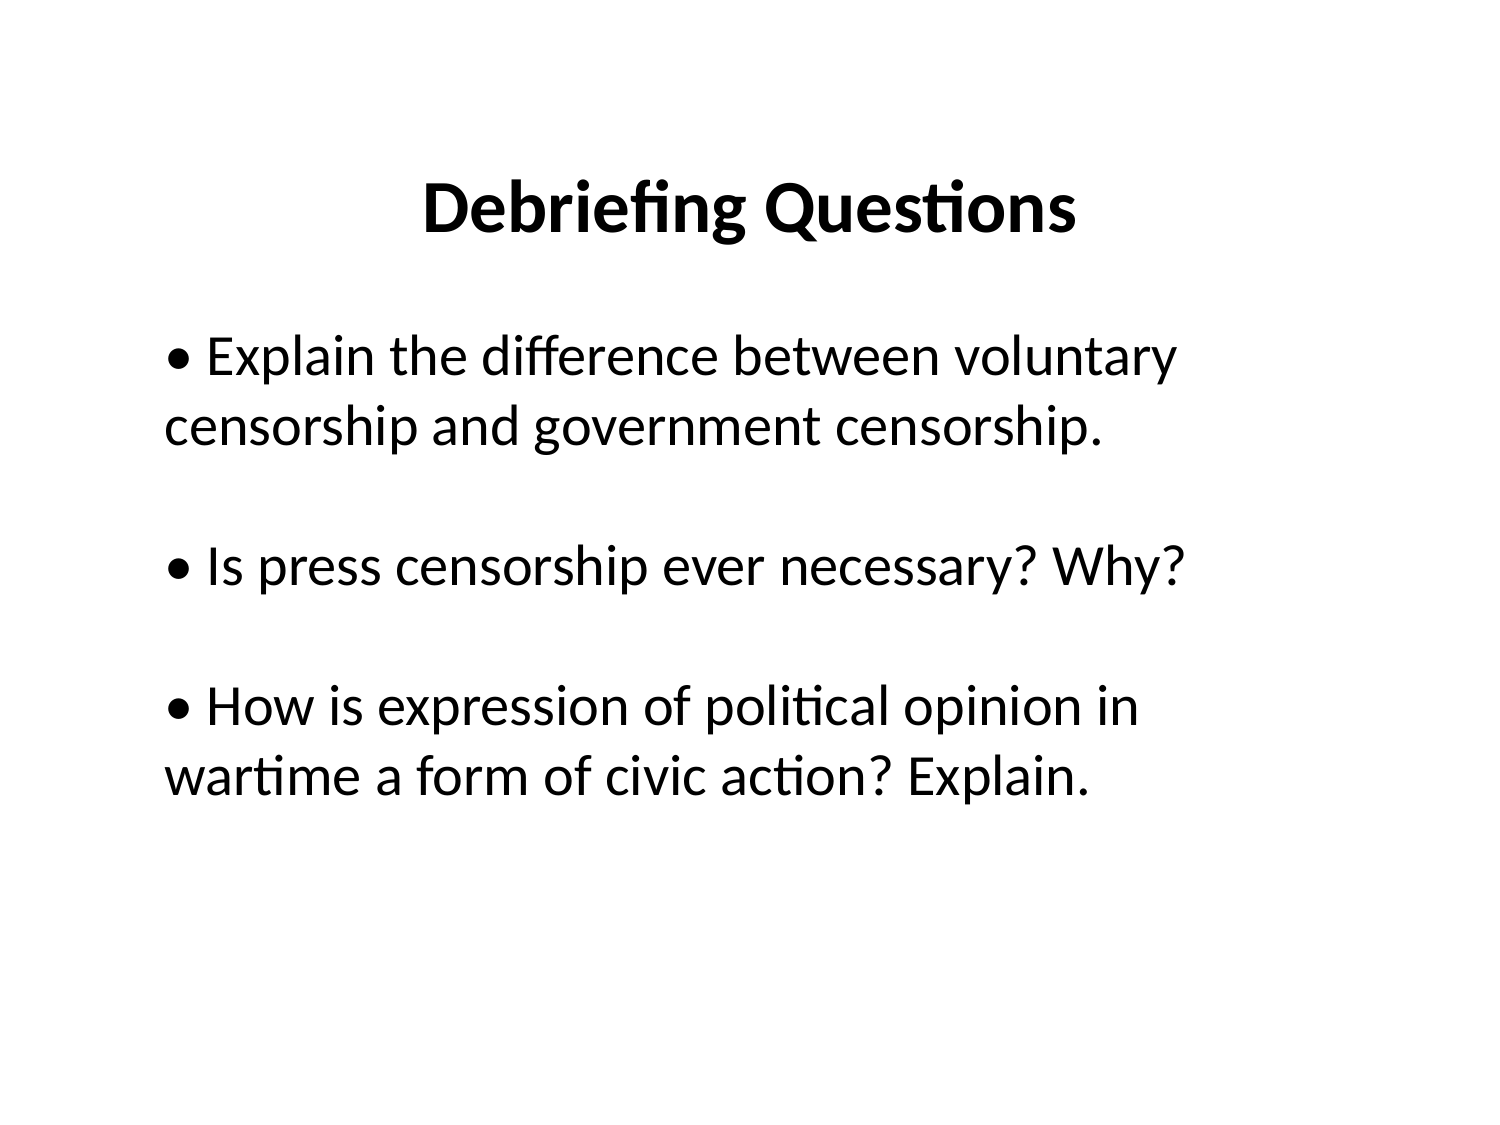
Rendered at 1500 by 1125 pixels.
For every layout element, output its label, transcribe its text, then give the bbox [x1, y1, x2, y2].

text_box Debriefing Questions • Explain the difference between voluntary censorship and government censorship. • Is press censorship ever necessary? Why? • How is expression of political opinion in wartime a form of civic action? Explain. [149, 149, 1350, 815]
